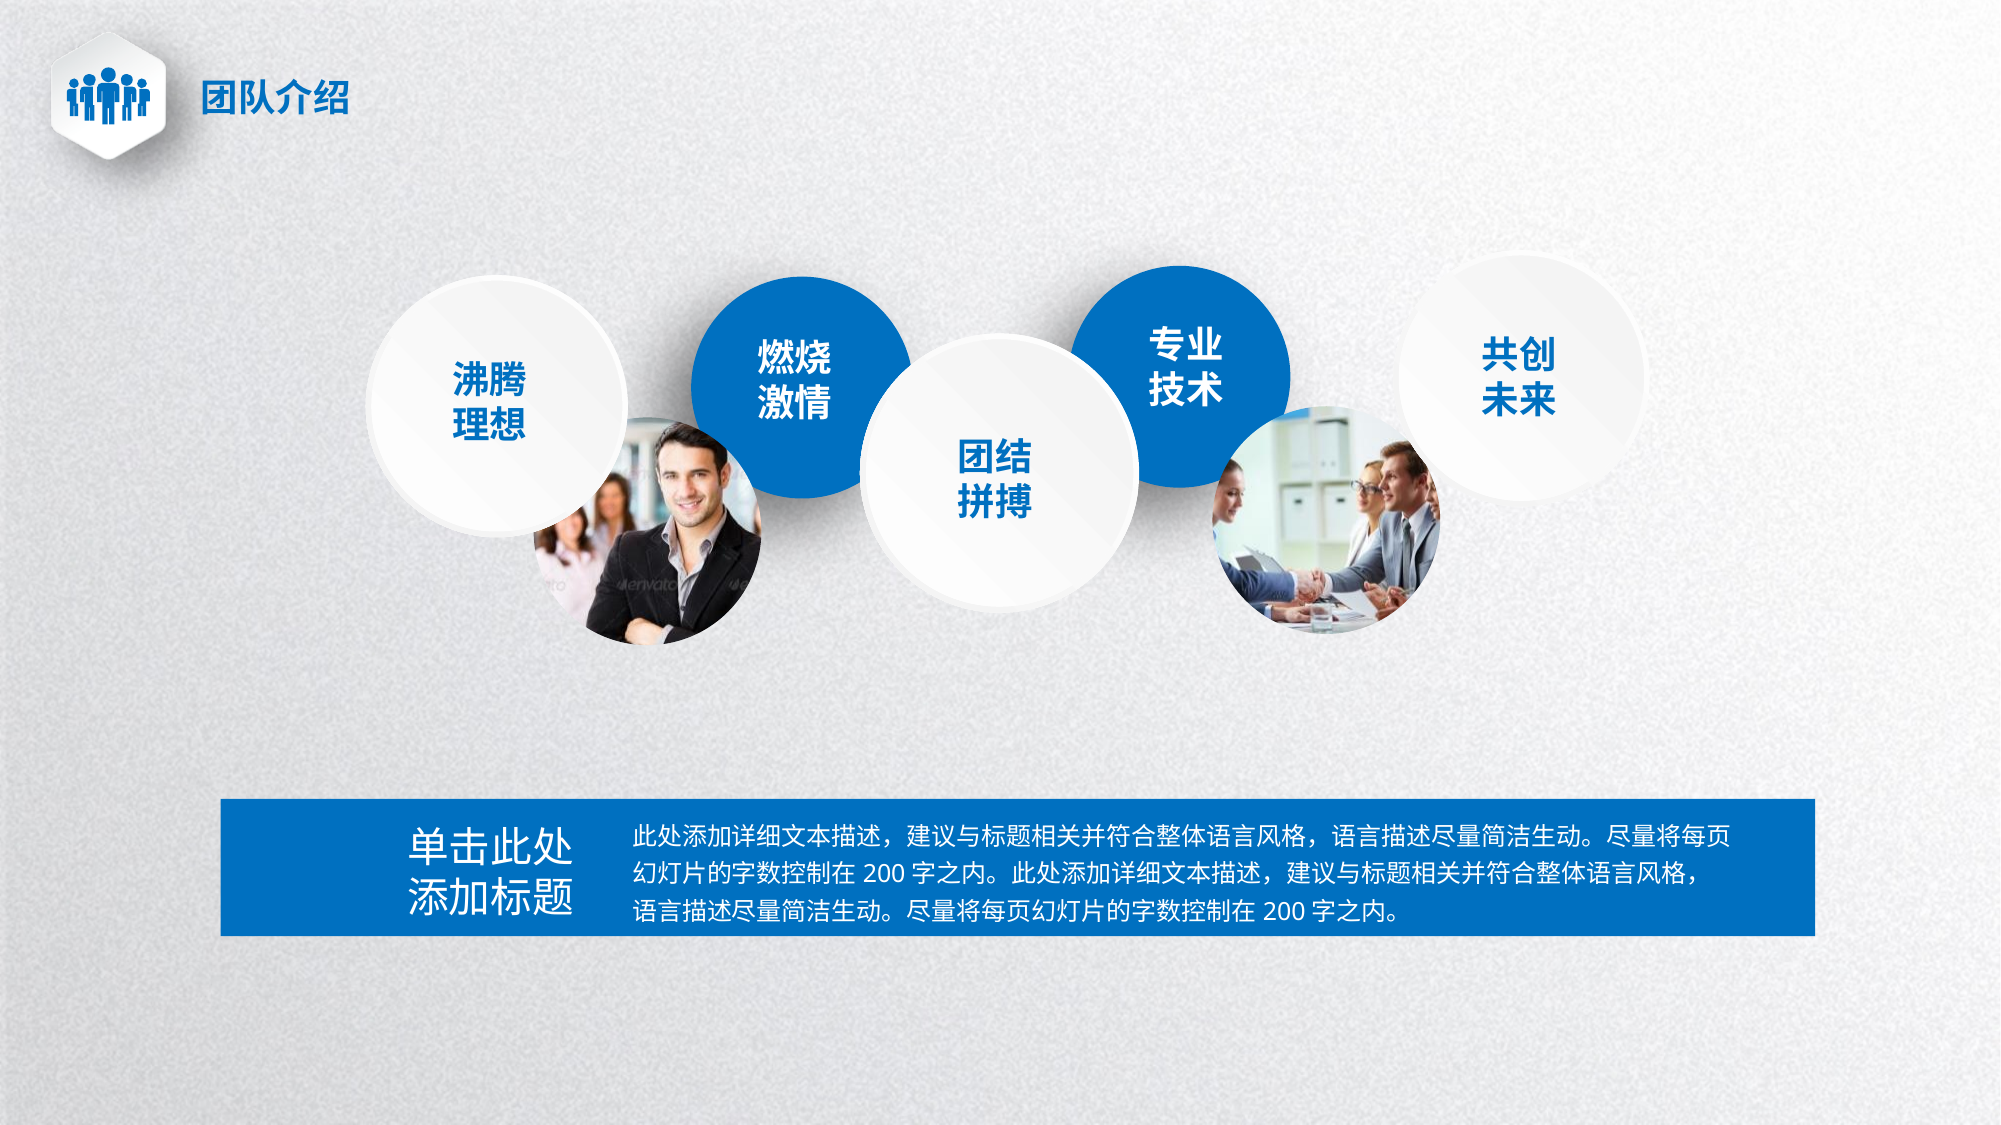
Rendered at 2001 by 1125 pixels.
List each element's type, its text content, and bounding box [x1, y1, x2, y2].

text_box 专业 技术 [1124, 314, 1248, 419]
text_box [691, 276, 898, 499]
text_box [365, 274, 629, 538]
picture [0, 0, 2001, 1125]
text_box [534, 417, 762, 646]
text_box 团队介绍 [191, 66, 366, 127]
text_box [1078, 265, 1291, 488]
text_box [1212, 406, 1441, 634]
text_box 燃烧 激情 [723, 326, 866, 432]
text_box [859, 333, 1140, 613]
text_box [220, 798, 1816, 953]
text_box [1392, 249, 1650, 507]
